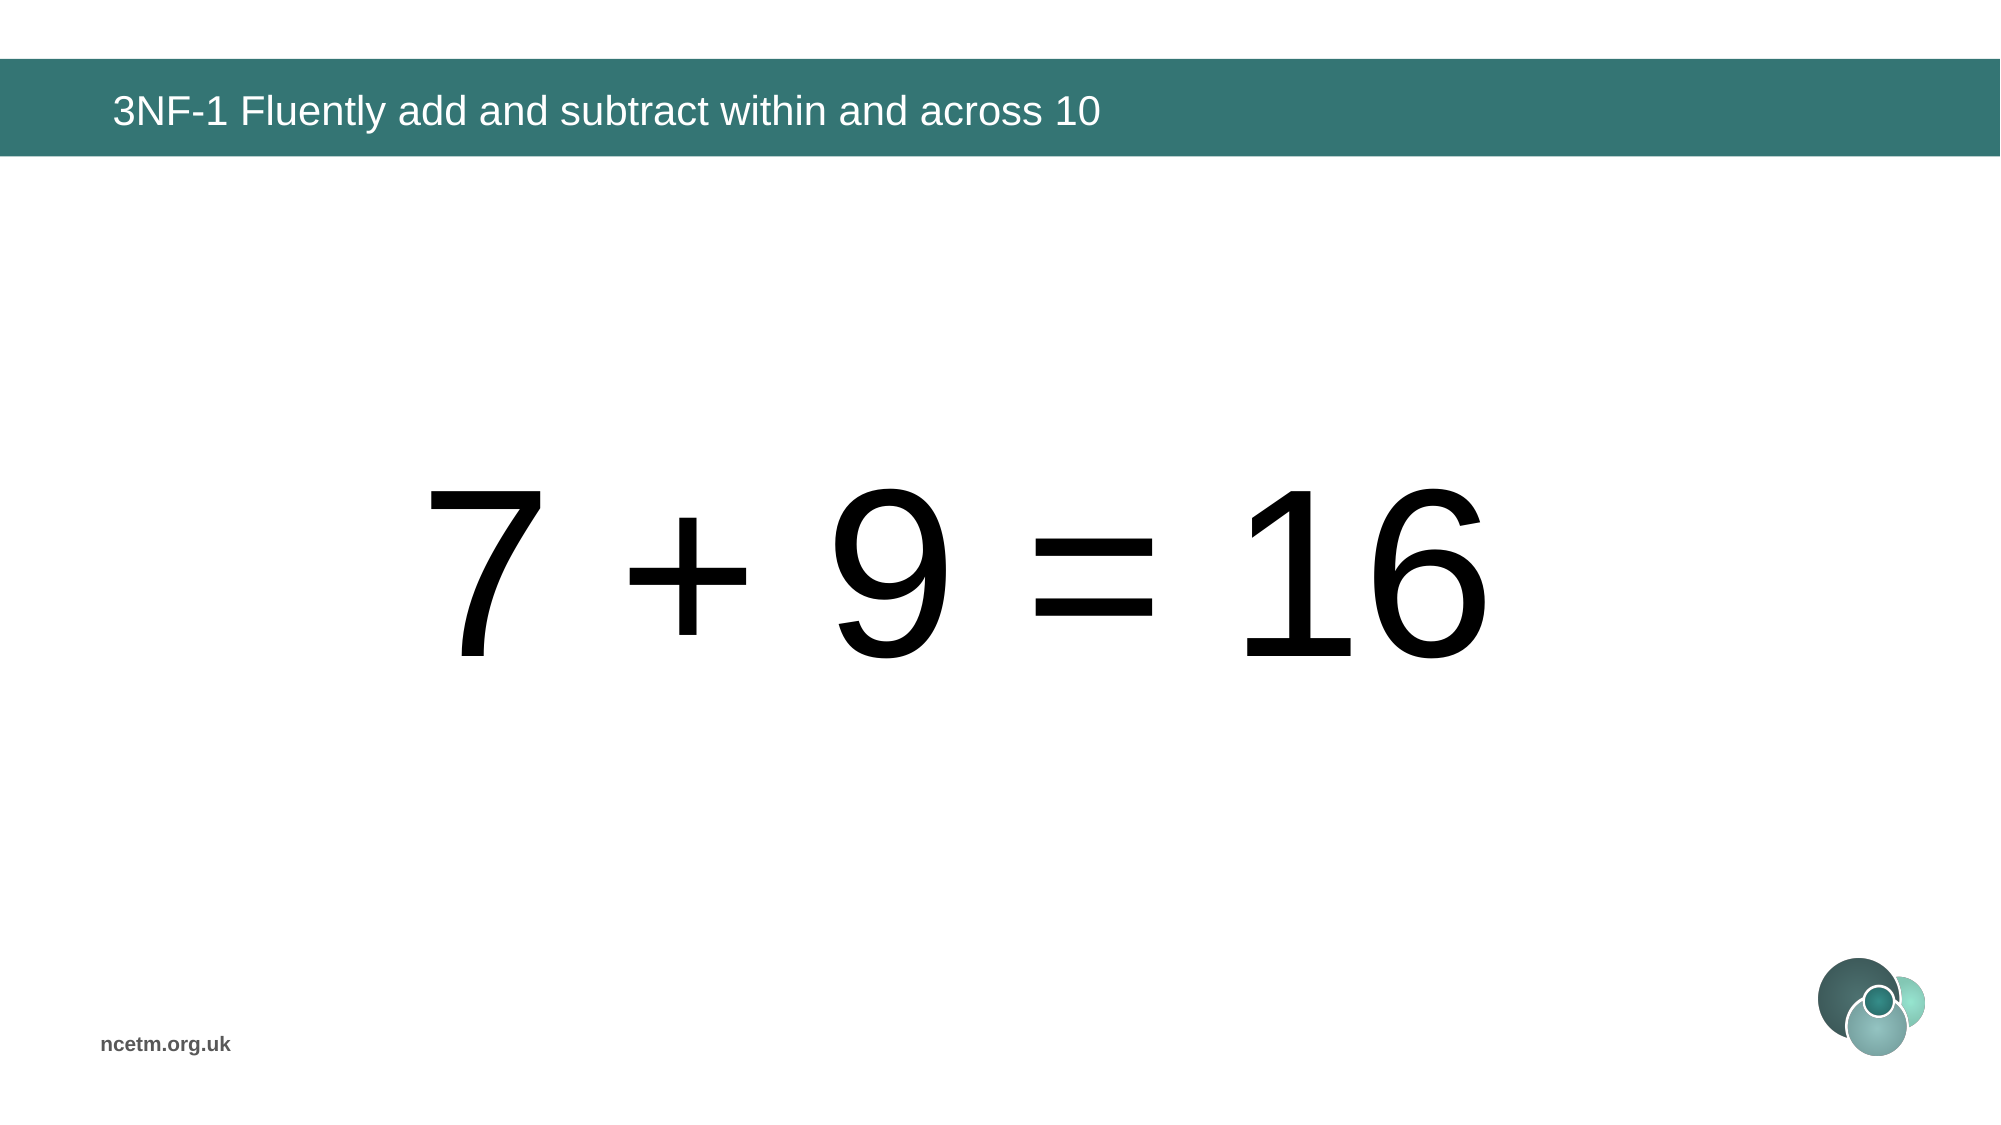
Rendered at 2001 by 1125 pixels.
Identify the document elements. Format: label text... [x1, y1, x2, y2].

picture [1818, 958, 1925, 1056]
text_box 16 [1214, 409, 1511, 712]
text_box 7 + 9 = [404, 409, 1214, 712]
title 3NF-1 Fluently add and subtract within and across 10 [97, 76, 1945, 147]
